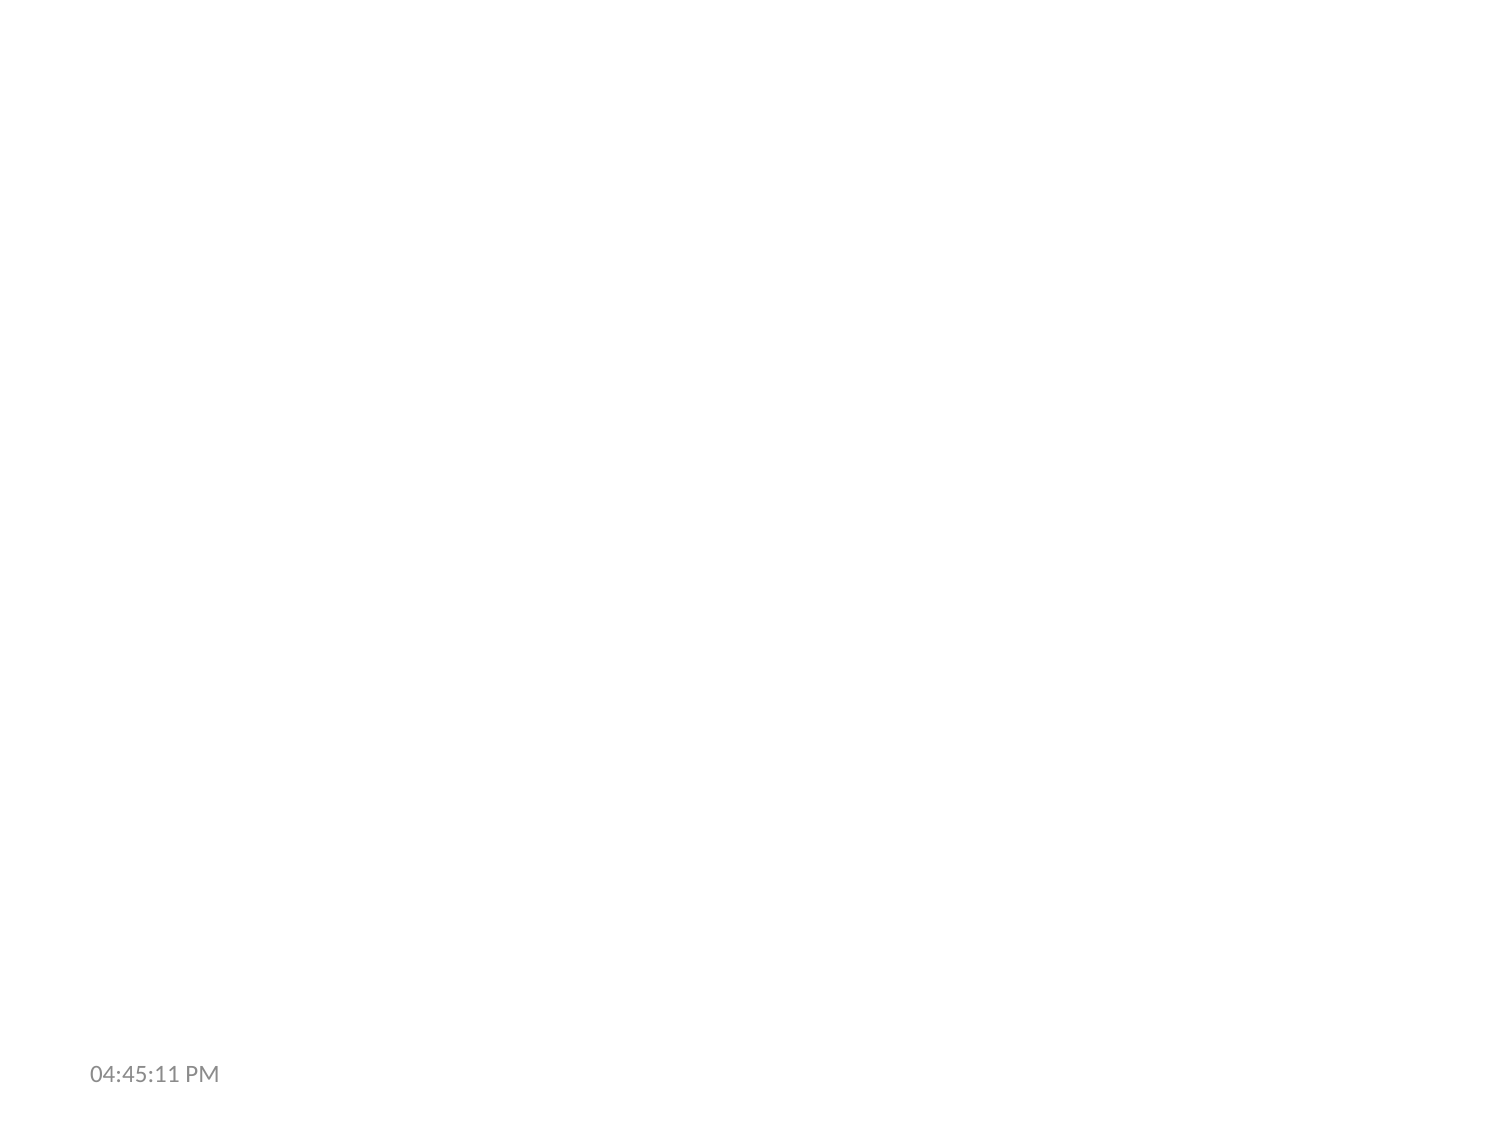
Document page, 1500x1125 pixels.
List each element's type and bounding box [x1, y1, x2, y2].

slide_number [75, 1042, 425, 1103]
